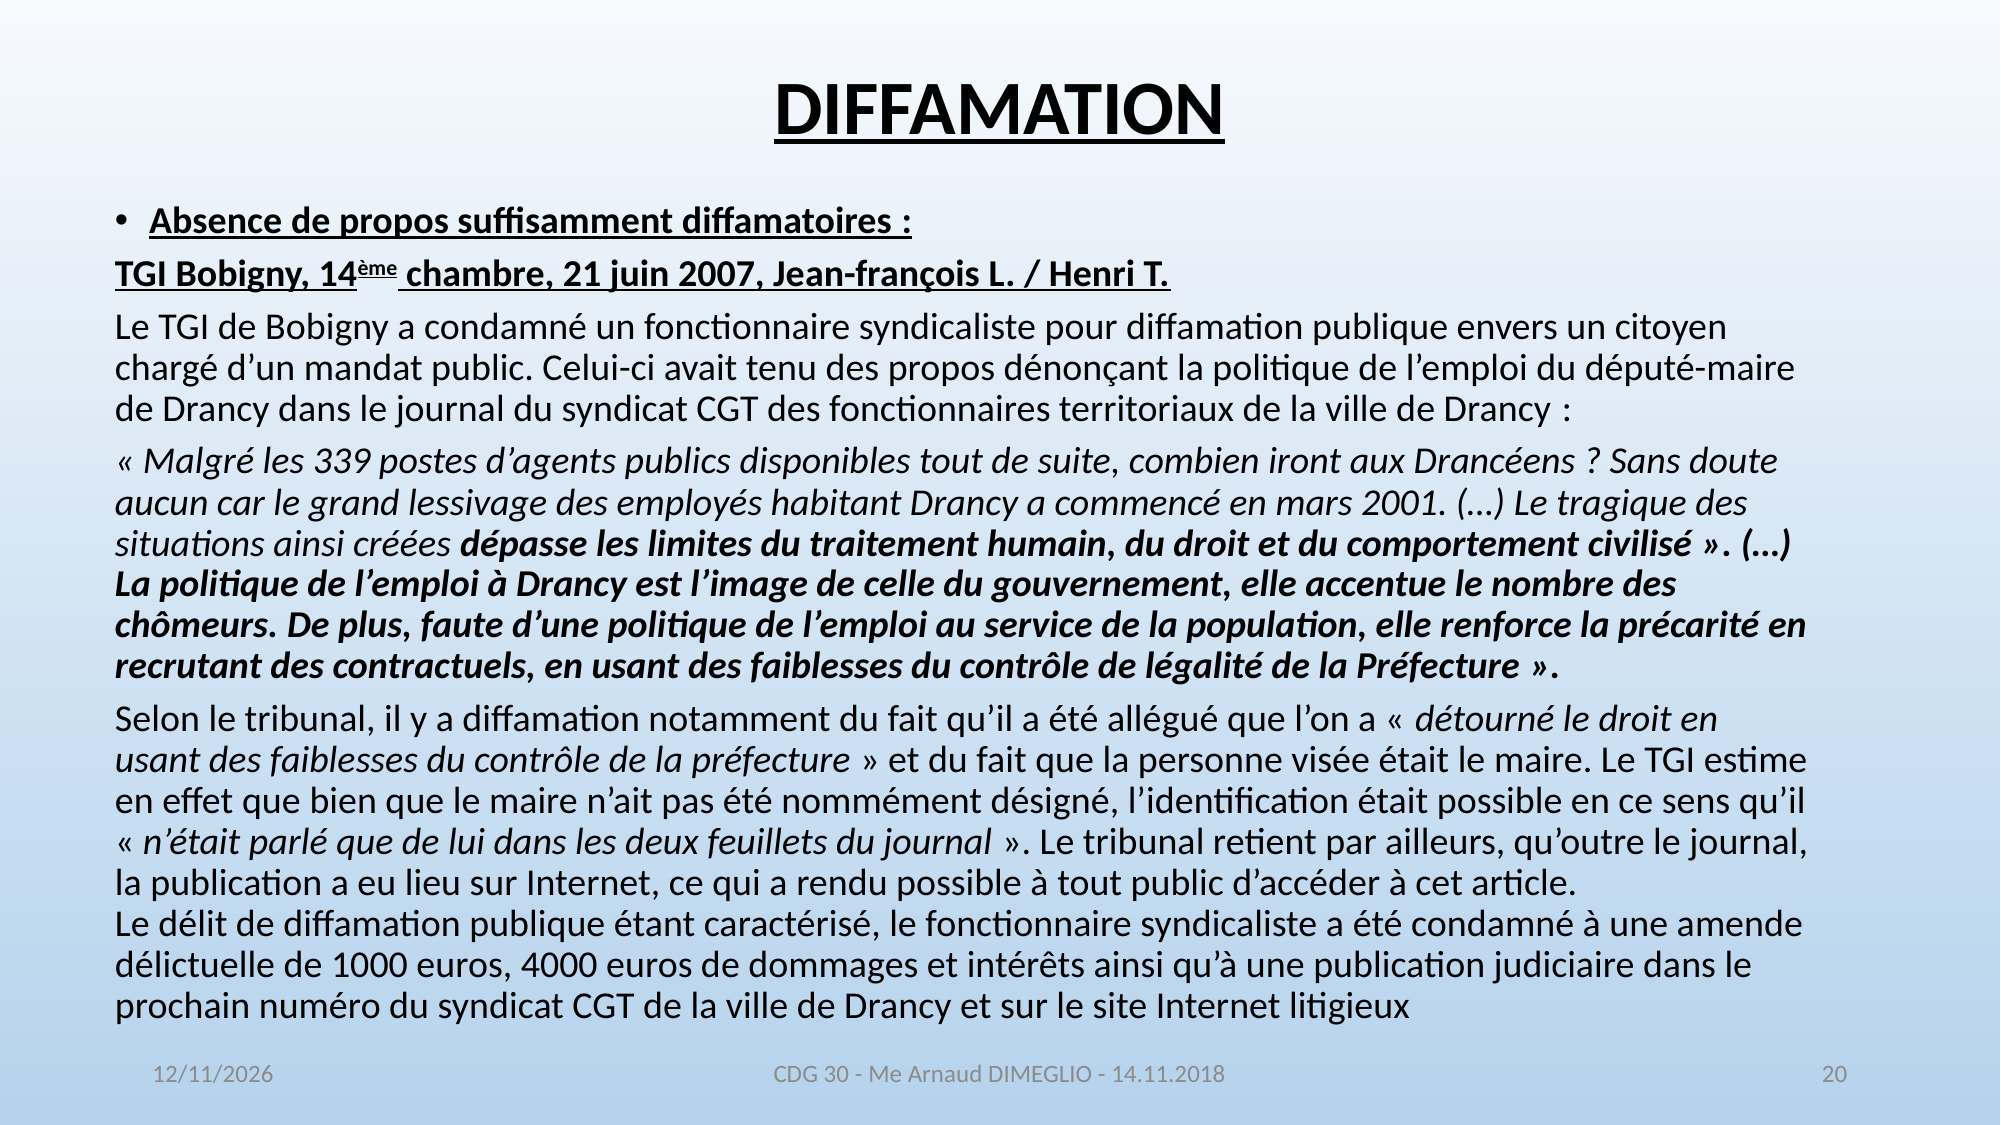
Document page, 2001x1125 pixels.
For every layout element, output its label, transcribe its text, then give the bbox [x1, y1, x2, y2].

footer CDG 30 - Me Arnaud DIMEGLIO - 14.11.2018 [662, 1042, 1338, 1103]
list Absence de propos suffisamment diffamatoires : TGI Bobigny, 14ème chambre, 21 juin 2007, Jean-françois L. / Henri T. Le TGI de Bobigny a condamné un fonctionnaire syndicaliste pour diffamation publique envers un citoyen chargé d’un mandat public. Celui-ci avait tenu des propos dénonçant la politique de l’emploi du député-maire de Drancy dans le journal du syndicat CGT des fonctionnaires territoriaux de la ville de Drancy : « Malgré les 339 postes d’agents publics disponibles tout de suite, combien iront aux Drancéens ? Sans doute aucun car le grand lessivage des employés habitant Drancy a commencé en mars 2001. (…) Le tragique des situations ainsi créées dépasse les limites du traitement humain, du droit et du comportement civilisé ». (…) La politique de l’emploi à Drancy est l’image de celle du gouvernement, elle accentue le nombre des chômeurs. De plus, faute d’une politique de l’emploi au service de la population, elle renforce la précarité en recrutant des contractuels, en usant des faiblesses du contrôle de légalité de la Préfecture ». Selon le tribunal, il y a diffamation notamment du fait qu’il a été allégué que l’on a « détourné le droit en usant des faiblesses du contrôle de la préfecture » et du fait que la personne visée était le maire. Le TGI estime en effet que bien que le maire n’ait pas été nommément désigné, l’identification était possible en ce sens qu’il « n’était parlé que de lui dans les deux feuillets du journal ». Le tribunal retient par ailleurs, qu’outre le journal, la publication a eu lieu sur Internet, ce qui a rendu possible à tout public d’accéder à cet article. Le délit de diffamation publique étant caractérisé, le fonctionnaire syndicaliste a été condamné à une amende délictuelle de 1000 euros, 4000 euros de dommages et intérêts ainsi qu’à une publication judiciaire dans le prochain numéro du syndicat CGT de la ville de Drancy et sur le site Internet litigieux [99, 145, 1825, 1125]
slide_number 20 [1412, 1042, 1863, 1103]
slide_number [137, 1042, 588, 1103]
title DIFFAMATION [137, 59, 1863, 252]
